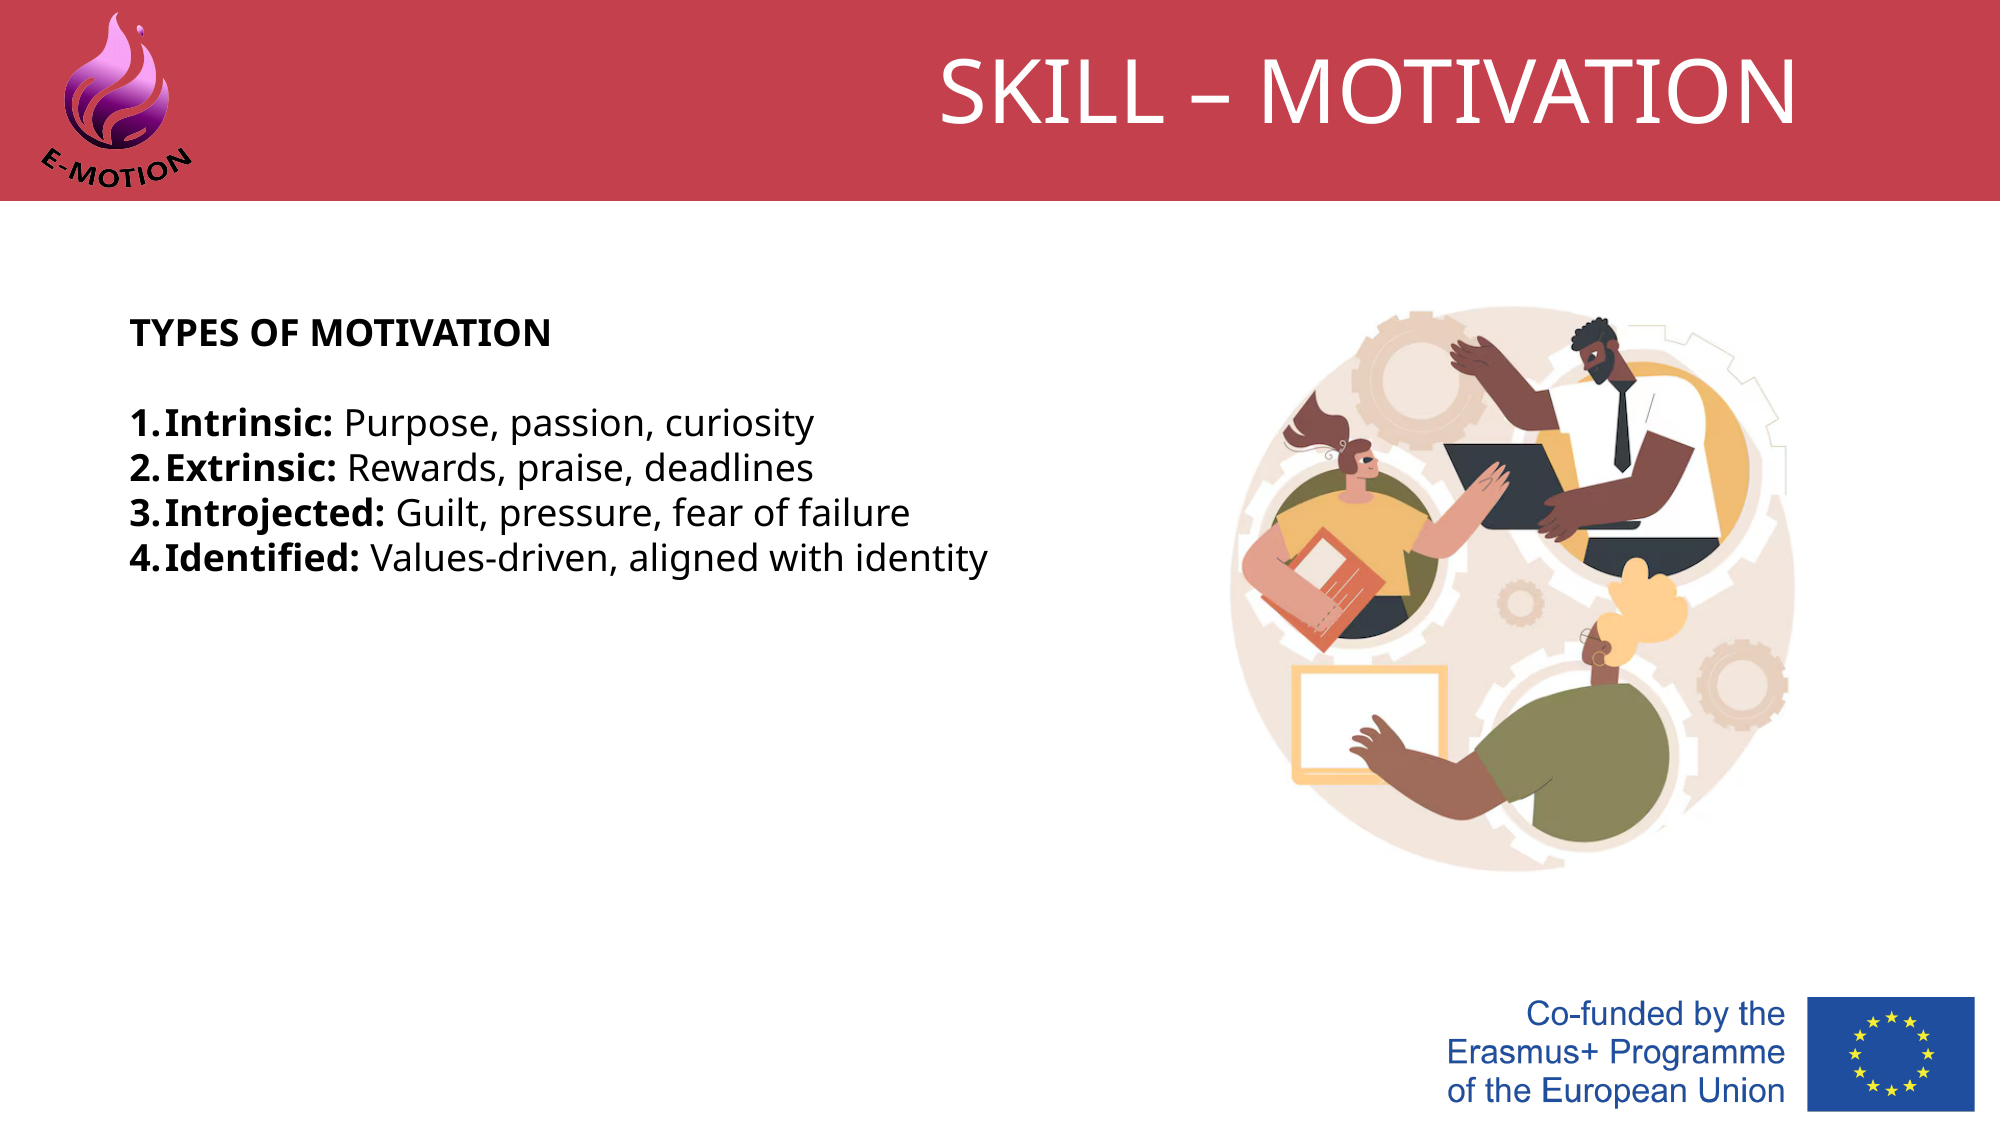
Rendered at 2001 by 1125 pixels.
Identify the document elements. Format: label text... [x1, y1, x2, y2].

text_box SKILL – MOTIVATION [558, 26, 1817, 301]
text_box TYPES OF MOTIVATION Intrinsic: Purpose, passion, curiosity Extrinsic: Rewards, praise, deadlines Introjected: Guilt, pressure, fear of failure Identified: Values-driven, aligned with identity [114, 301, 1126, 587]
picture [0, 0, 253, 247]
picture [1126, 203, 1899, 976]
